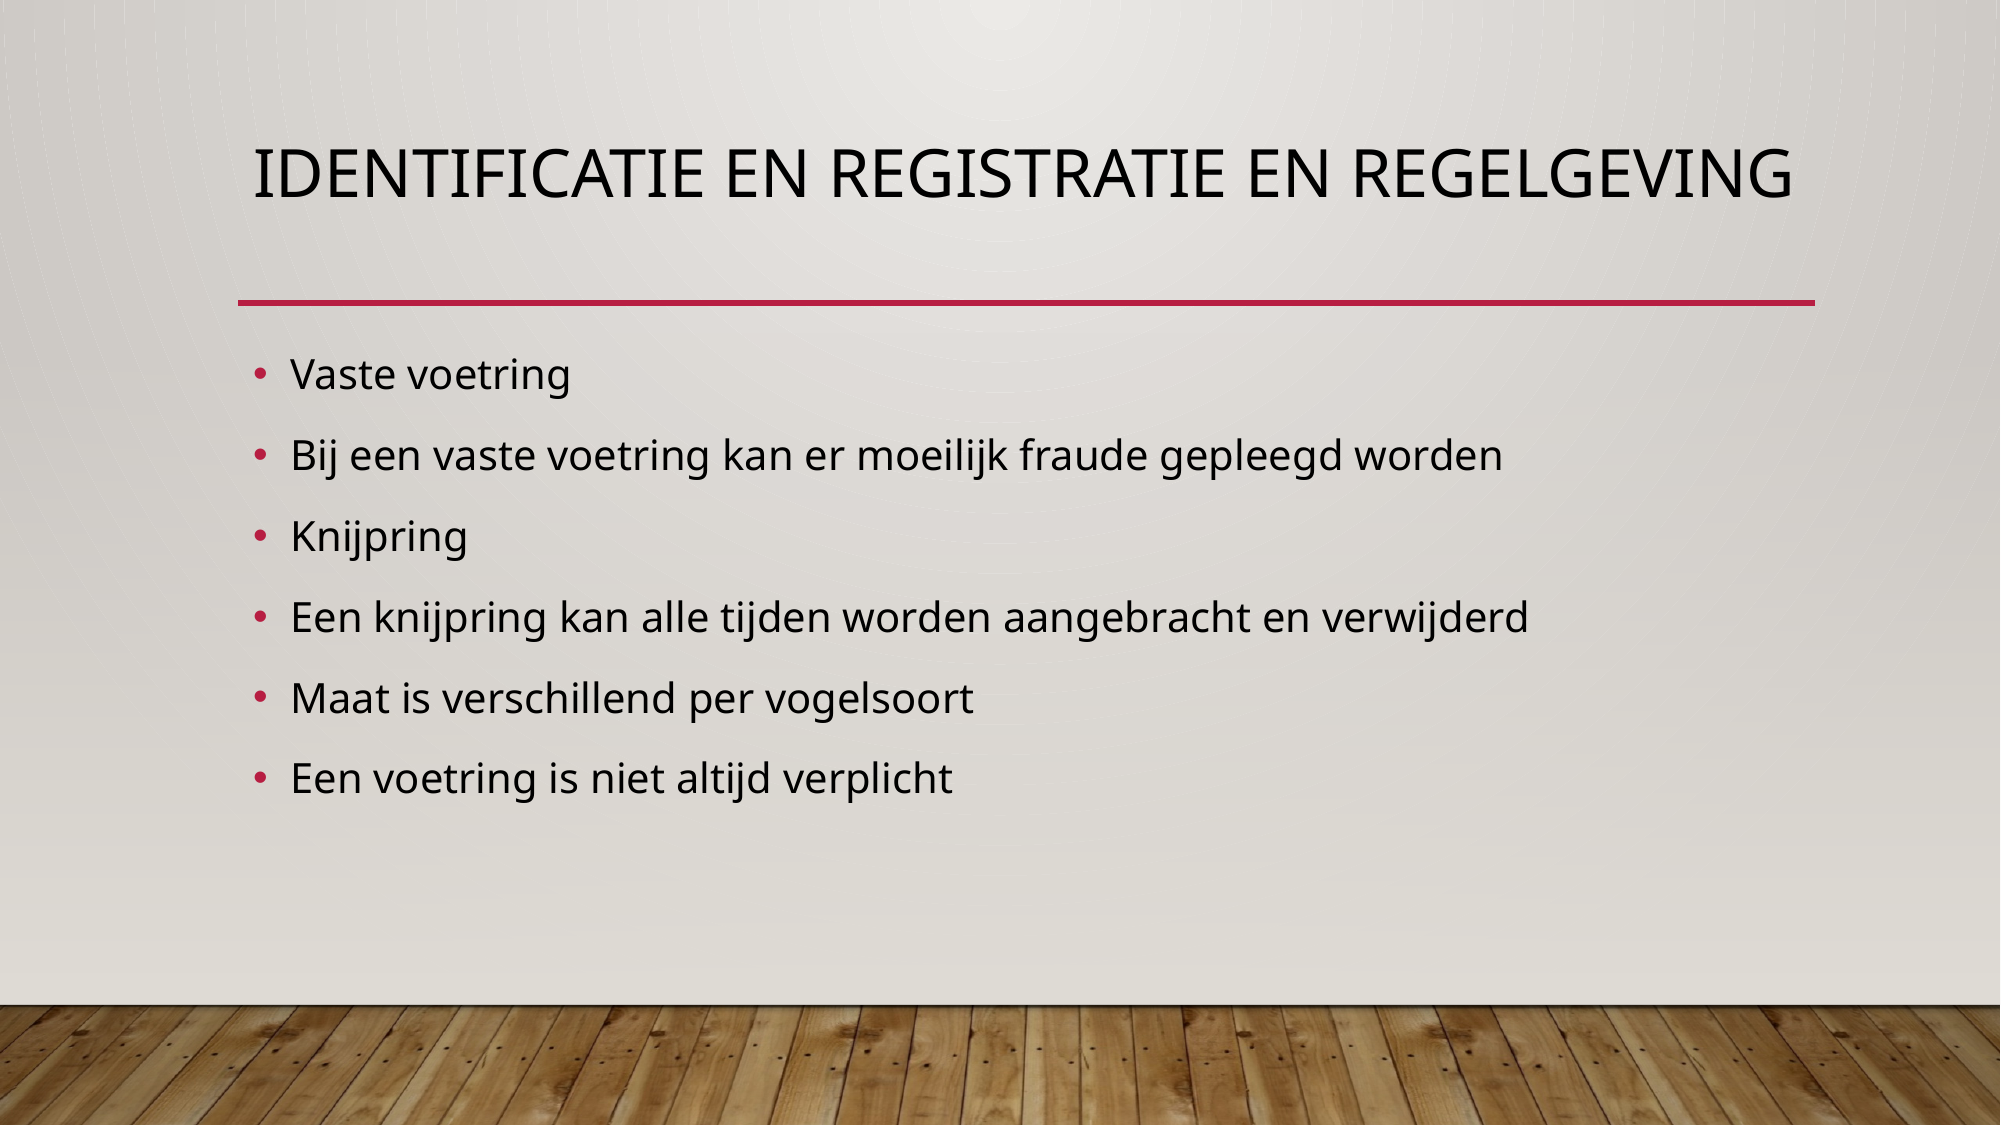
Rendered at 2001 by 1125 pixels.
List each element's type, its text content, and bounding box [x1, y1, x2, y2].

picture [0, 1005, 2000, 1125]
title Identificatie en registratie en regelgeving [238, 131, 1814, 305]
list Vaste voetring Bij een vaste voetring kan er moeilijk fraude gepleegd worden Knijpring Een knijpring kan alle tijden worden aangebracht en verwijderd Maat is verschillend per vogelsoort Een voetring is niet altijd verplicht [238, 330, 1814, 897]
